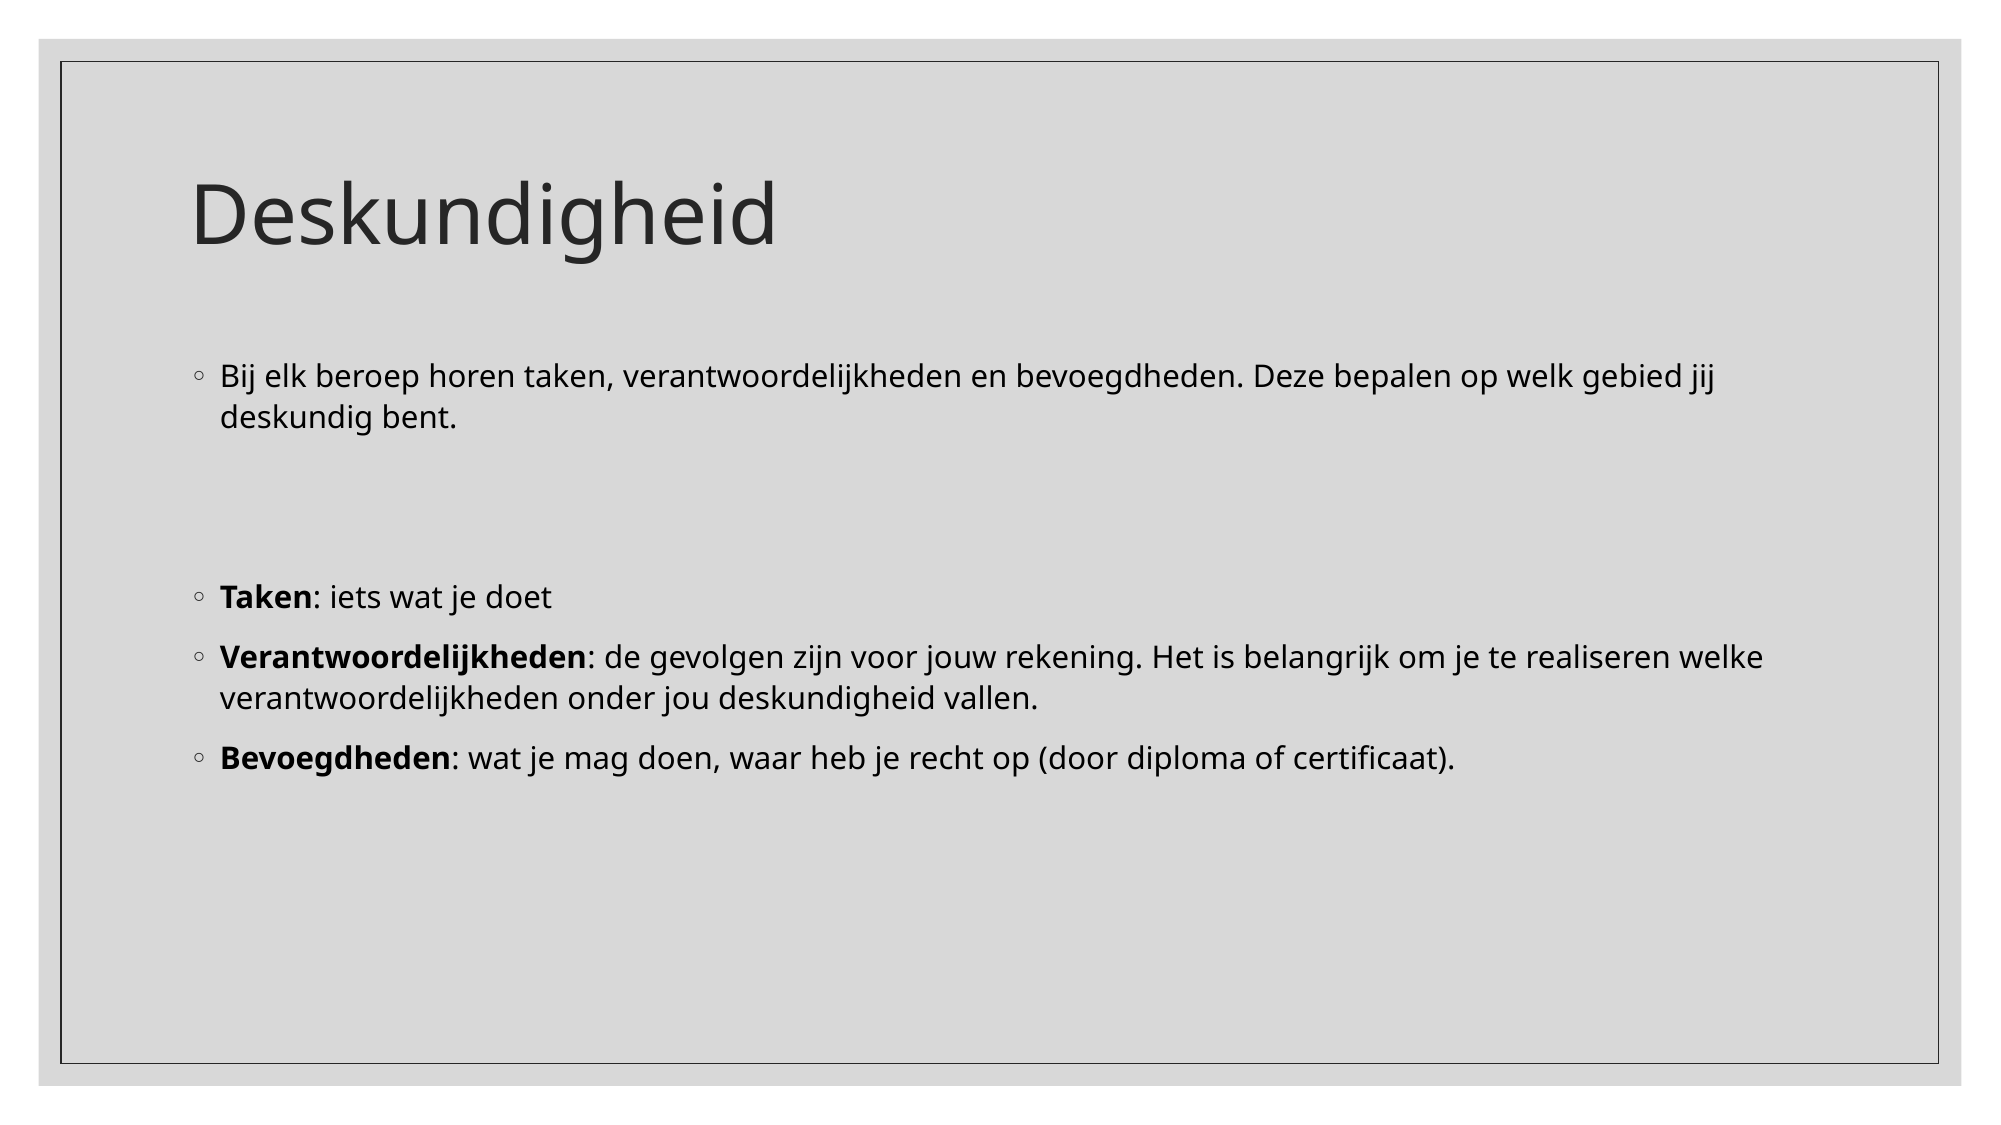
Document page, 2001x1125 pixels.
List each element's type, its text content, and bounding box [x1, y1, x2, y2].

list Bij elk beroep horen taken, verantwoordelijkheden en bevoegdheden. Deze bepalen op welk gebied jij deskundig bent. Taken: iets wat je doet Verantwoordelijkheden: de gevolgen zijn voor jouw rekening. Het is belangrijk om je te realiseren welke verantwoordelijkheden onder jou deskundigheid vallen. Bevoegdheden: wat je mag doen, waar heb je recht op (door diploma of certificaat). [174, 345, 1825, 977]
title Deskundigheid [174, 105, 1825, 331]
